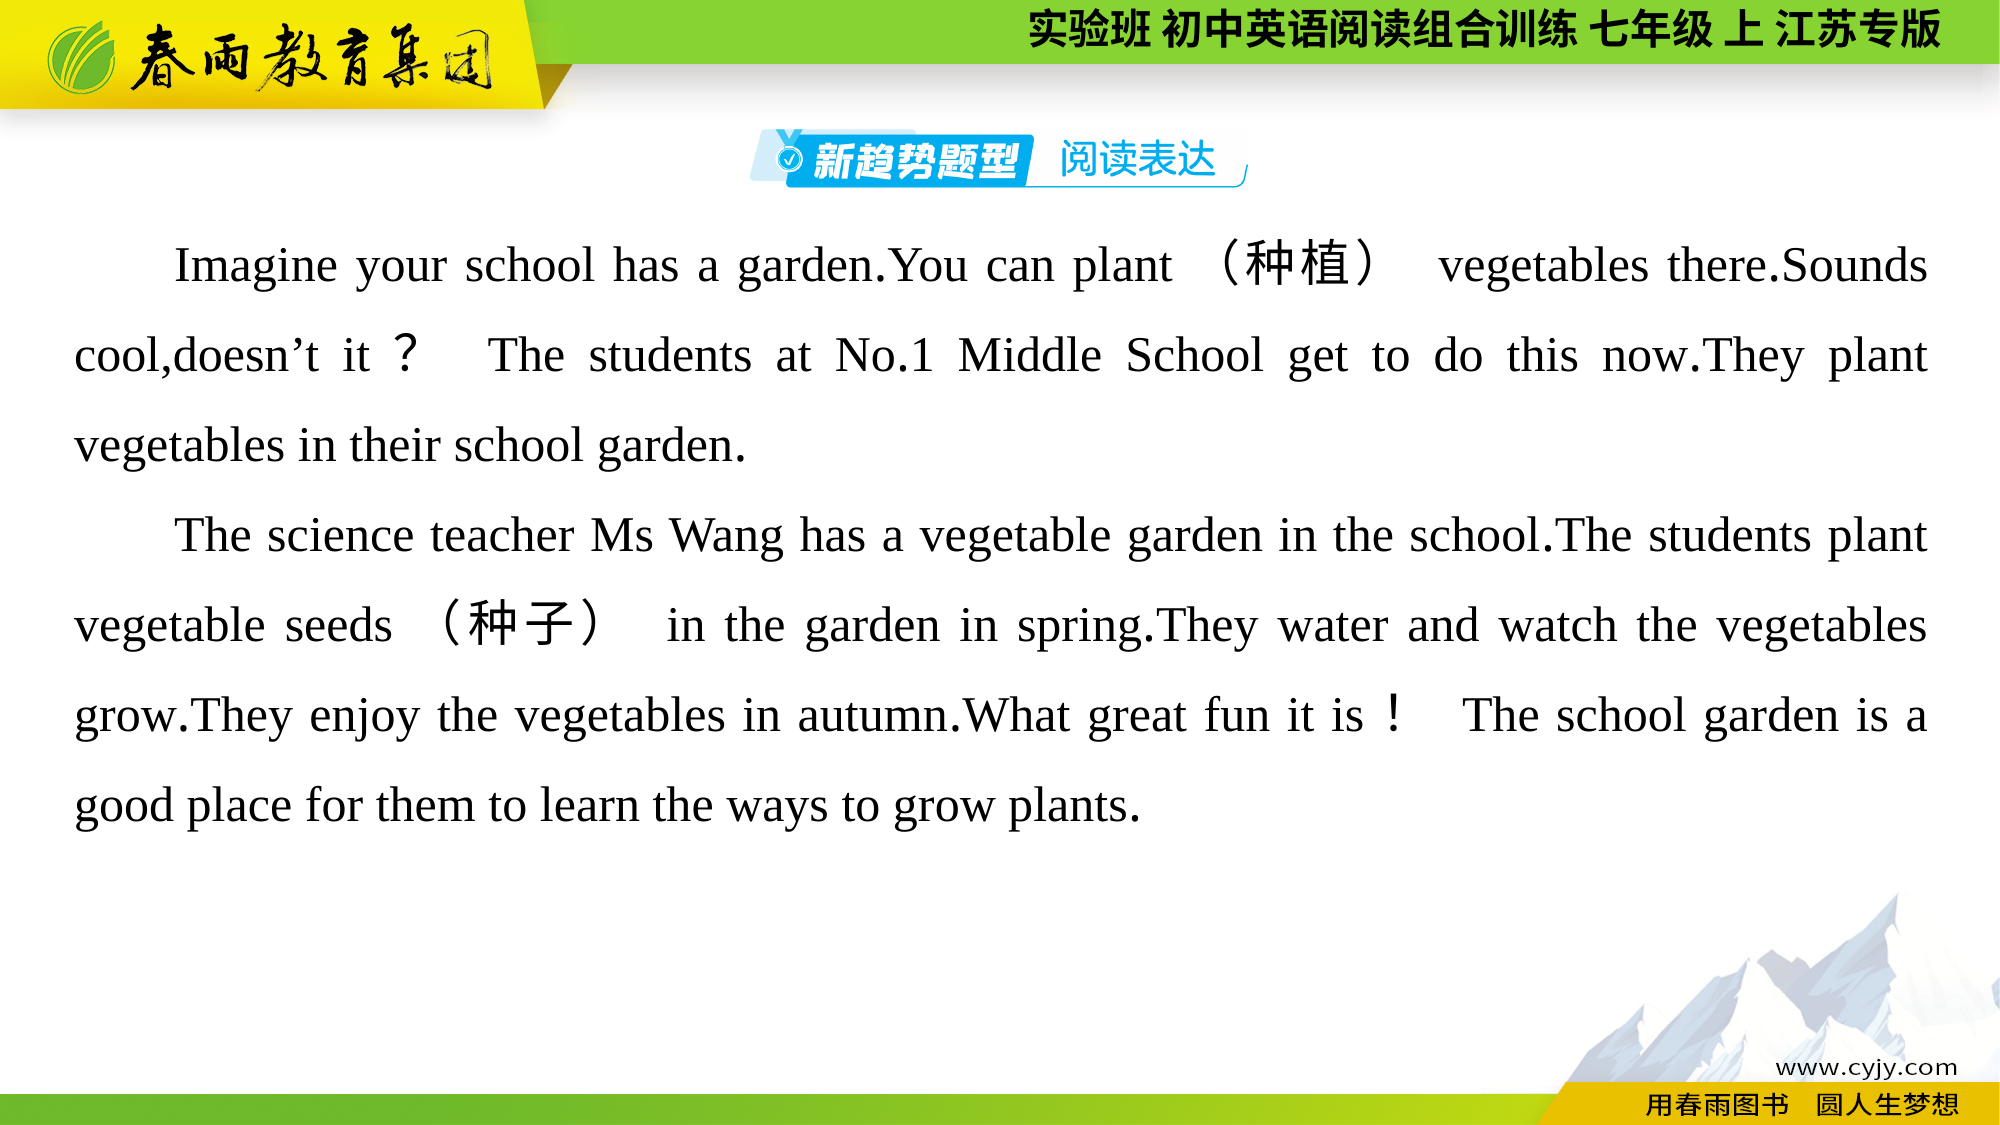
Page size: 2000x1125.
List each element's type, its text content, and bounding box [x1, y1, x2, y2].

picture [0, 0, 2000, 1125]
list Imagine your school has a garden.You can plant（种植） vegetables there.Sounds cool,doesn’t it？ The students at No.1 Middle School get to do this now.They plant vegetables in their school garden. The science teacher Ms Wang has a vegetable garden in the school.The students plant vegetable seeds（种子） in the garden in spring.They water and watch the vegetables grow.They enjoy the vegetables in autumn.What great fun it is！ The school garden is a good place for them to learn the ways to grow plants. [59, 194, 1944, 835]
